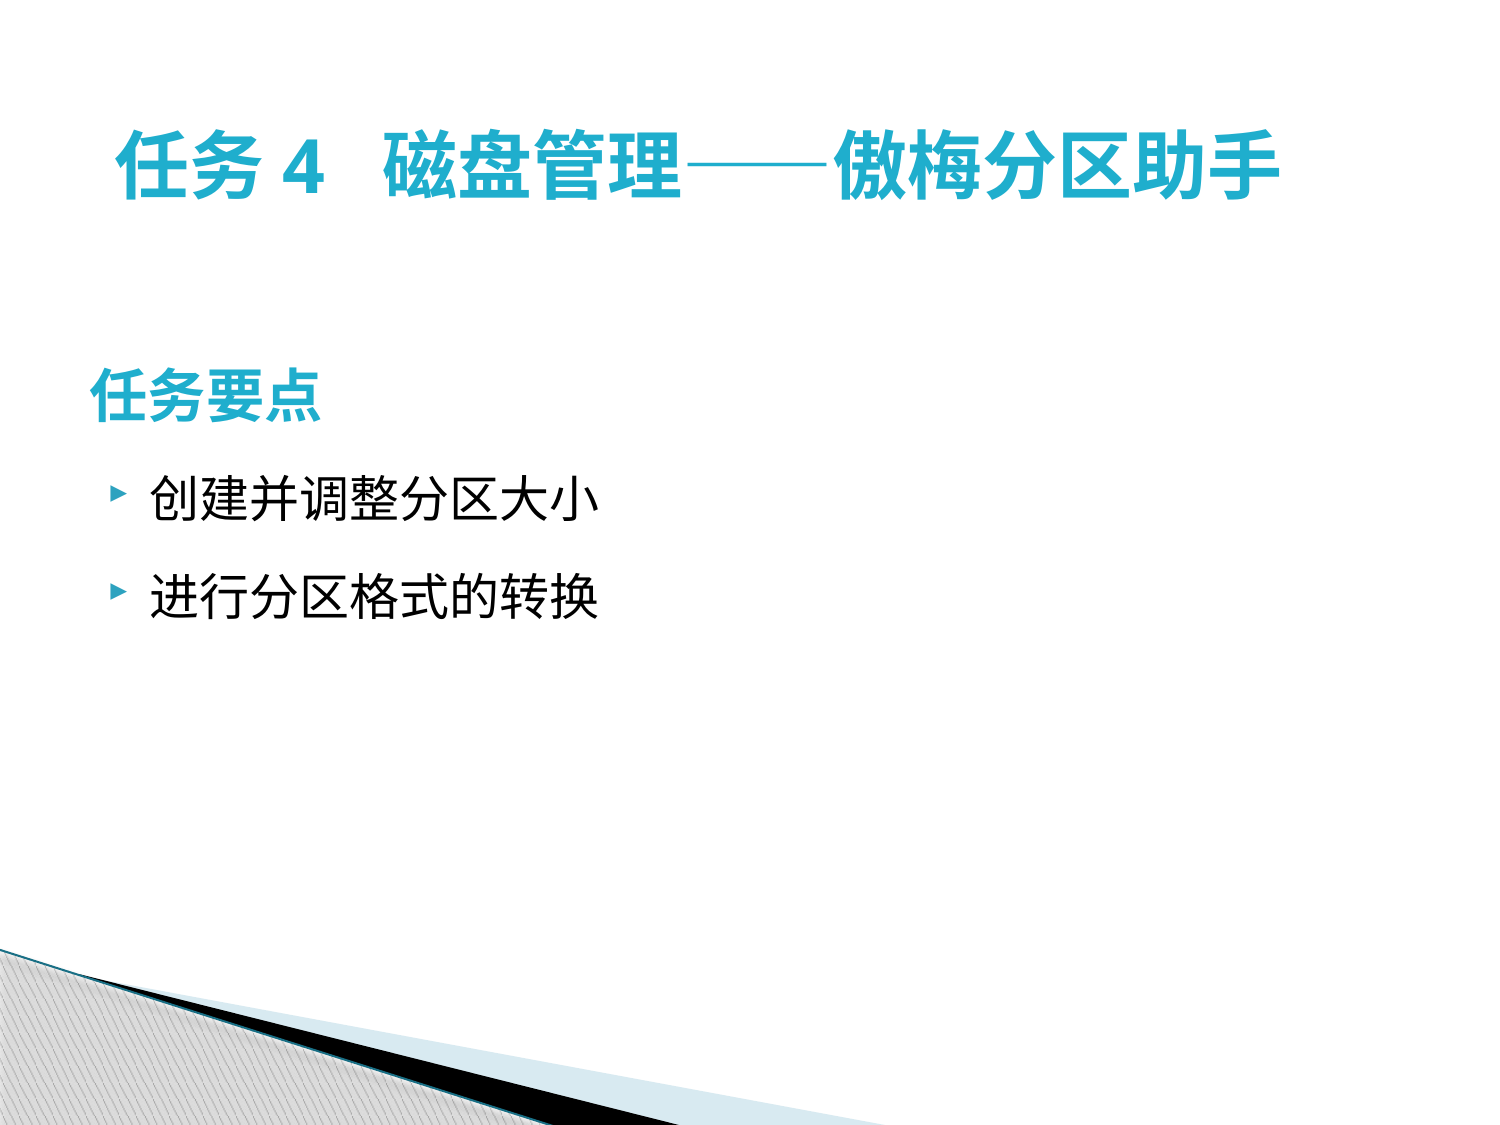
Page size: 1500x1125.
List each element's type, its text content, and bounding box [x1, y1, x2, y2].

list 任务要点 创建并调整分区大小 进行分区格式的转换 [75, 309, 1425, 953]
text_box 任务4 磁盘管理——傲梅分区助手 [99, 70, 1450, 258]
